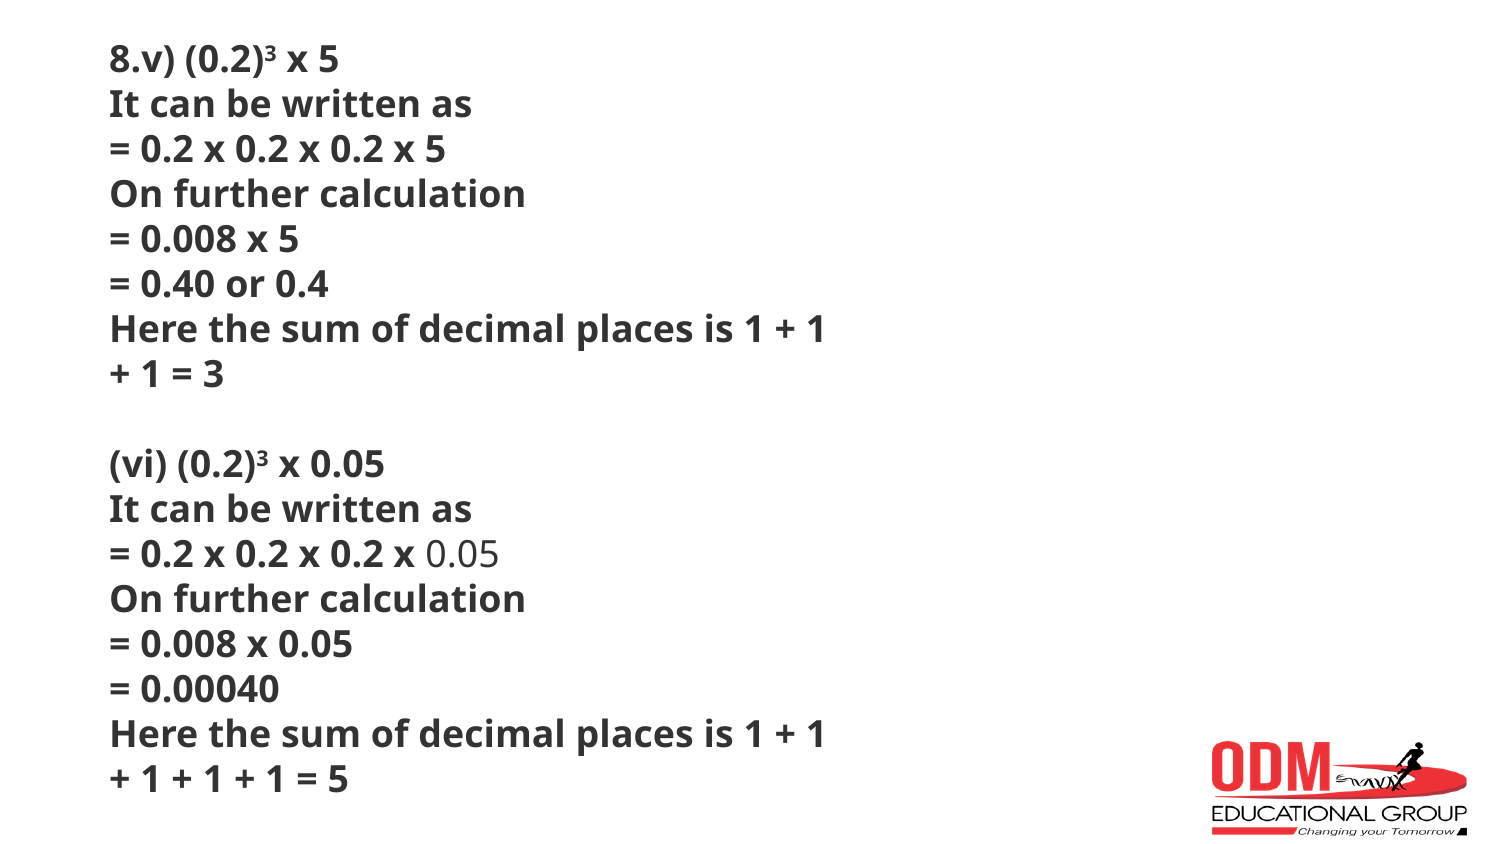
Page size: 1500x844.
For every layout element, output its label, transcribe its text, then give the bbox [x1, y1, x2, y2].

picture [1212, 741, 1467, 836]
text_box 8.v) (0.2)3 x 5 It can be written as = 0.2 x 0.2 x 0.2 x 5 On further calculation = 0.008 x 5 = 0.40 or 0.4 Here the sum of decimal places is 1 + 1 + 1 = 3 (vi) (0.2)3 x 0.05 It can be written as = 0.2 x 0.2 x 0.2 x 0.05 On further calculation = 0.008 x 0.05 = 0.00040 Here the sum of decimal places is 1 + 1 + 1 + 1 + 1 = 5 [94, 27, 845, 808]
